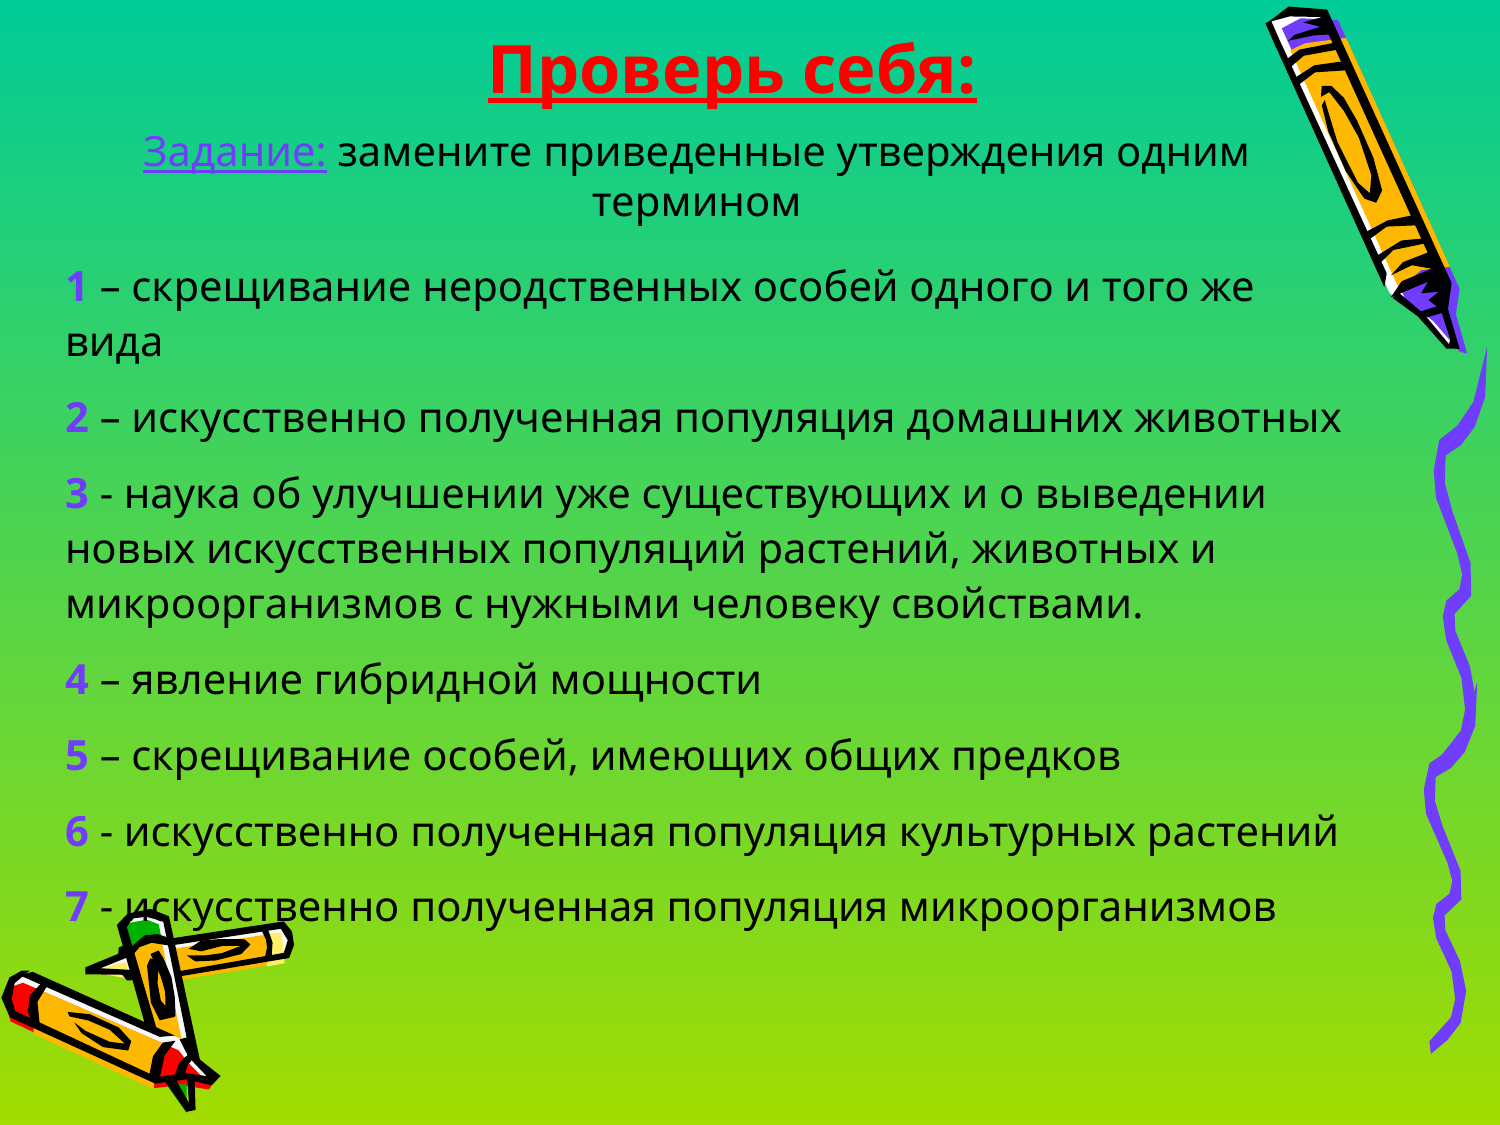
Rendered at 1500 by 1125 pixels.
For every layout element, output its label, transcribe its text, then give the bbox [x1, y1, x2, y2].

text_box Задание: замените приведенные утверждения одним термином [41, 117, 1353, 233]
text_box 1 – скрещивание неродственных особей одного и того же вида 2 – искусственно полученная популяция домашних животных 3 - наука об улучшении уже существующих и о выведении новых искусственных популяций растений, животных и микроорганизмов с нужными человеку свойствами. 4 – явление гибридной мощности 5 – скрещивание особей, имеющих общих предков 6 - искусственно полученная популяция культурных растений 7 - искусственно полученная популяция микроорганизмов [50, 247, 1374, 938]
text_box Проверь себя: [383, 19, 1081, 114]
